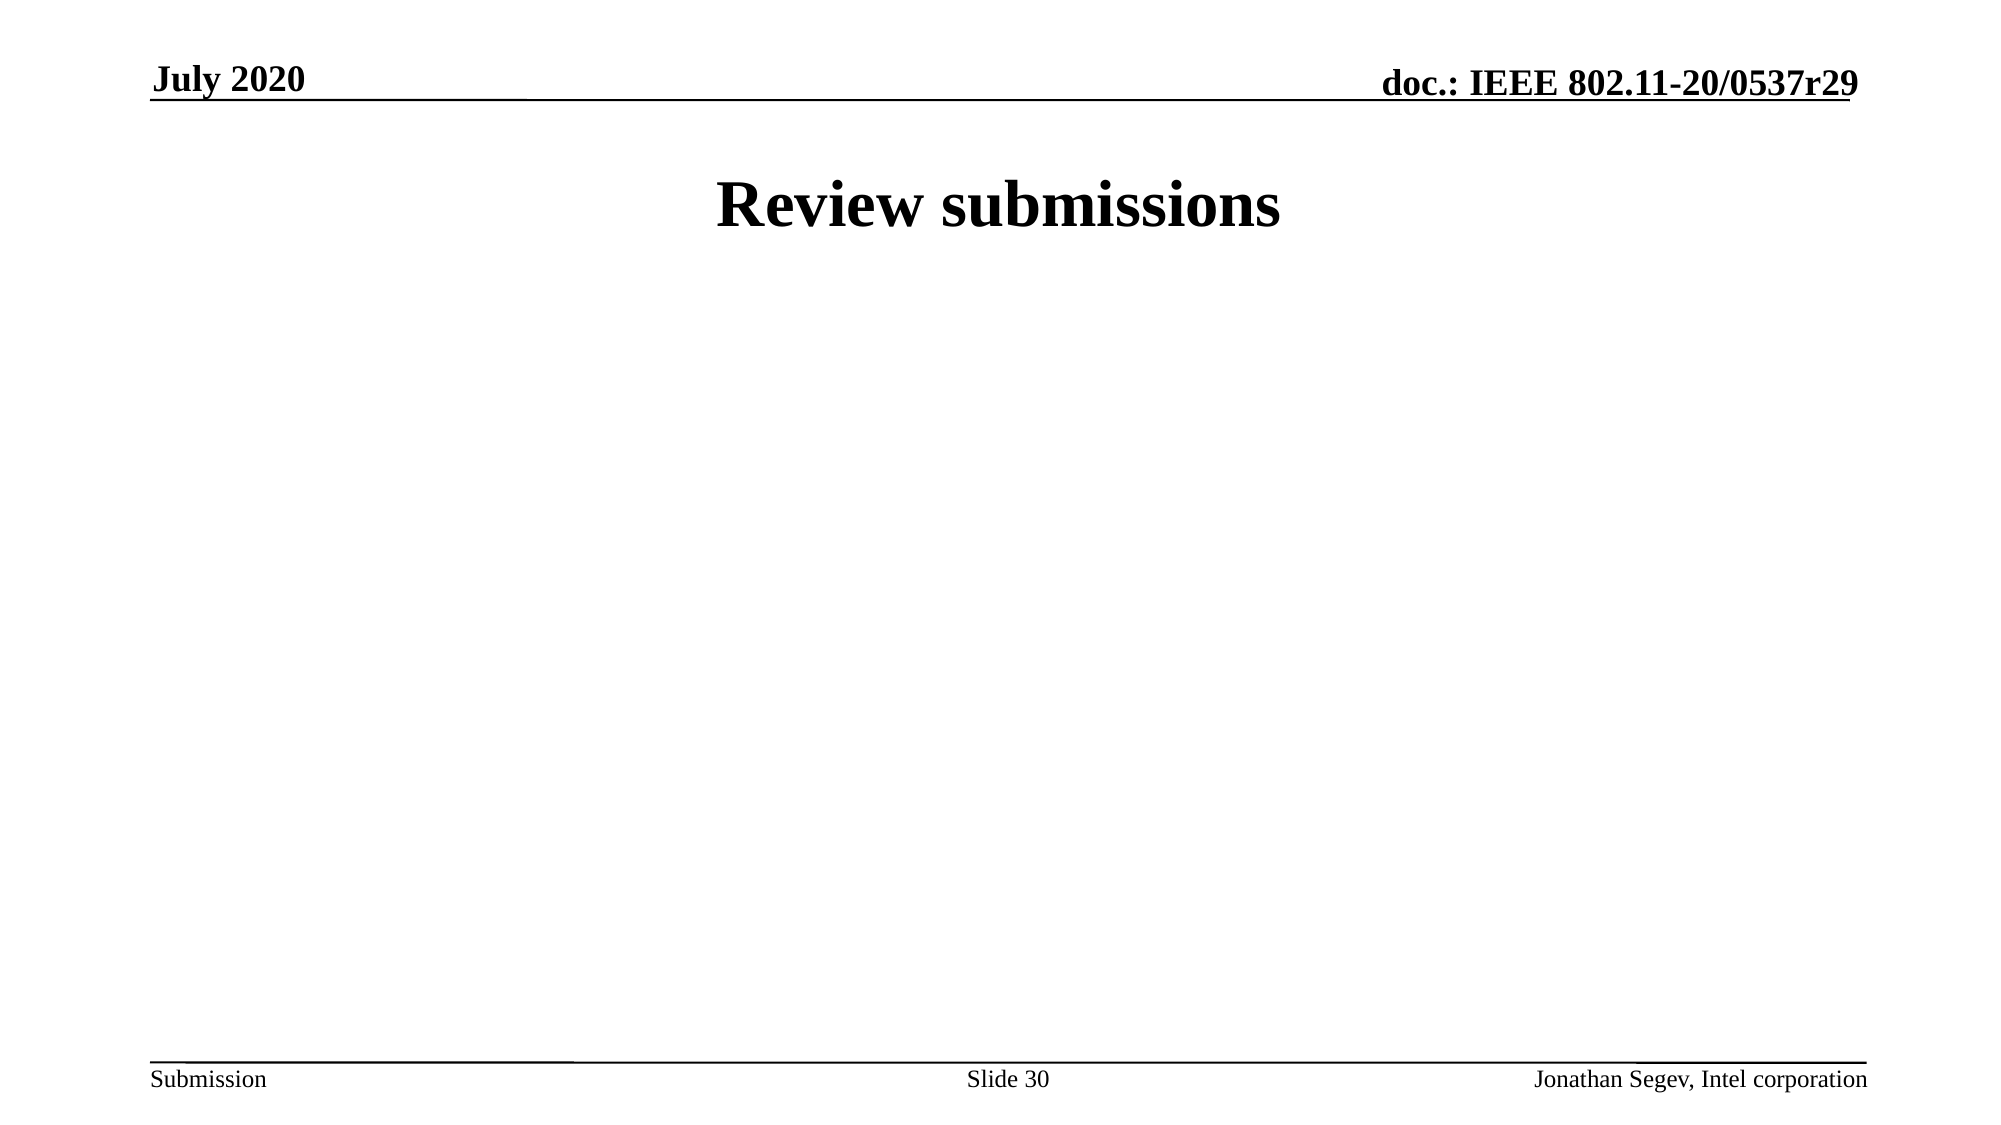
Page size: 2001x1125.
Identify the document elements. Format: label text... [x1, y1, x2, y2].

title Review submissions [149, 112, 1850, 288]
footer Jonathan Segev, Intel corporation [1171, 1061, 1869, 1093]
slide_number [152, 54, 563, 100]
slide_number Slide 30 [950, 1061, 1067, 1123]
